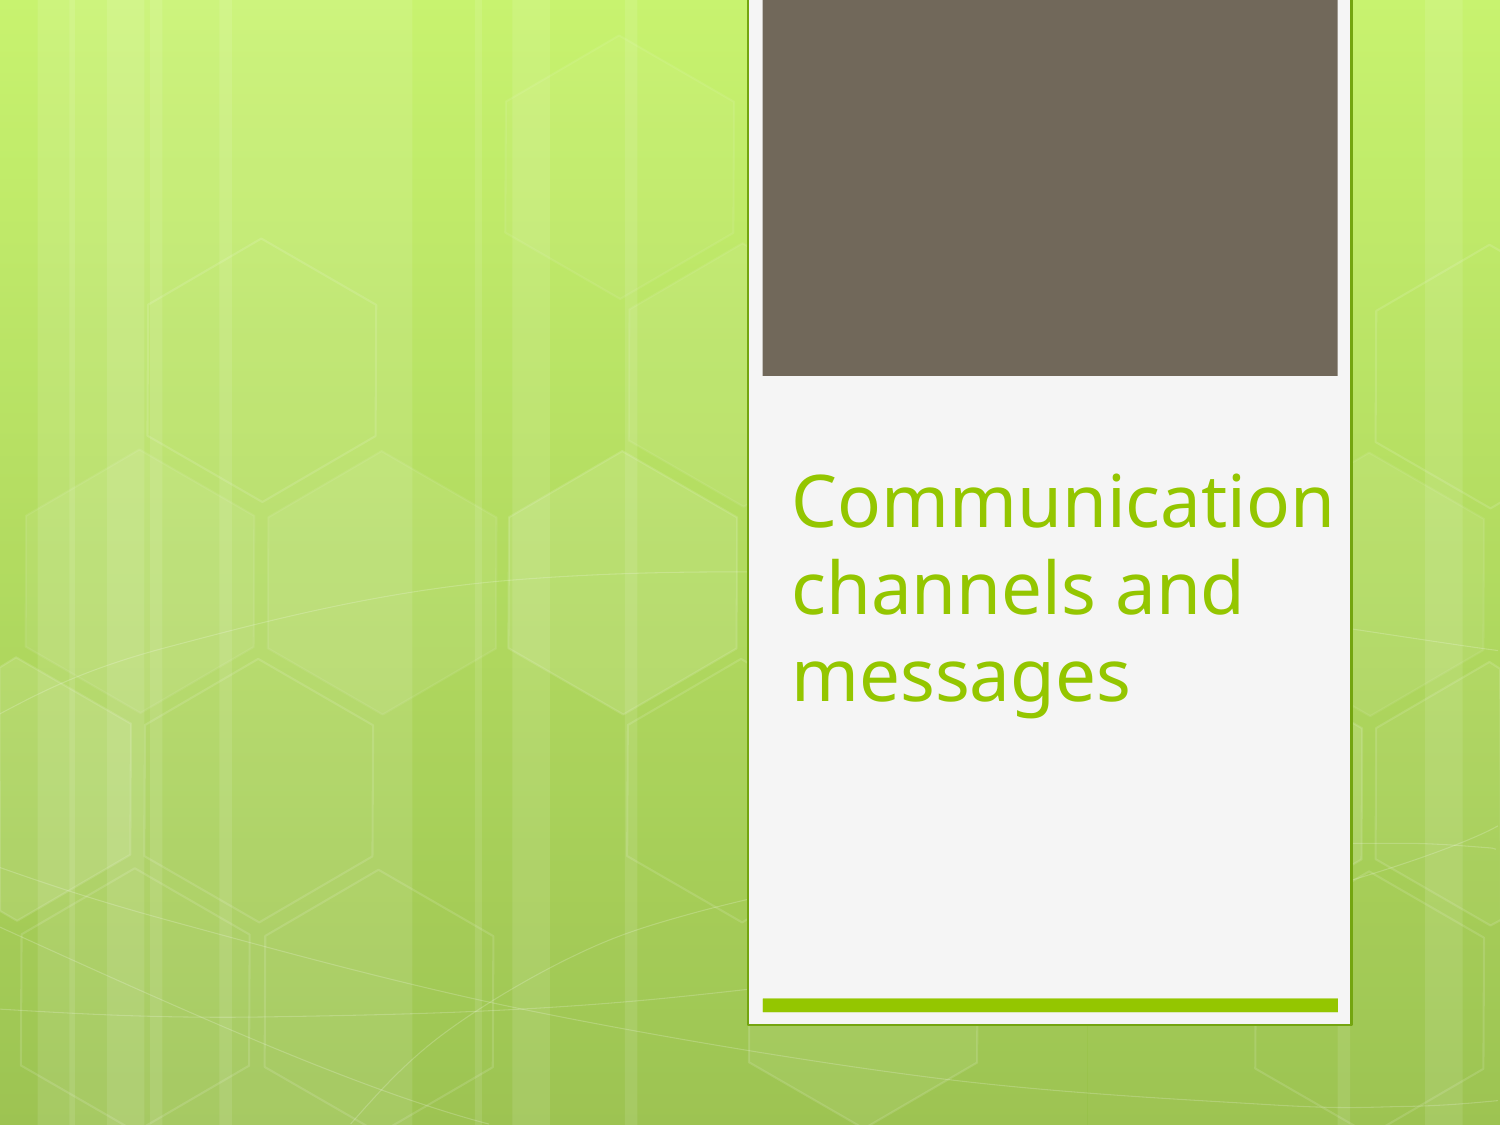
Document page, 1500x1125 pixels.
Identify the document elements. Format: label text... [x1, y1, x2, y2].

title Communication channels and messages [776, 444, 1353, 724]
